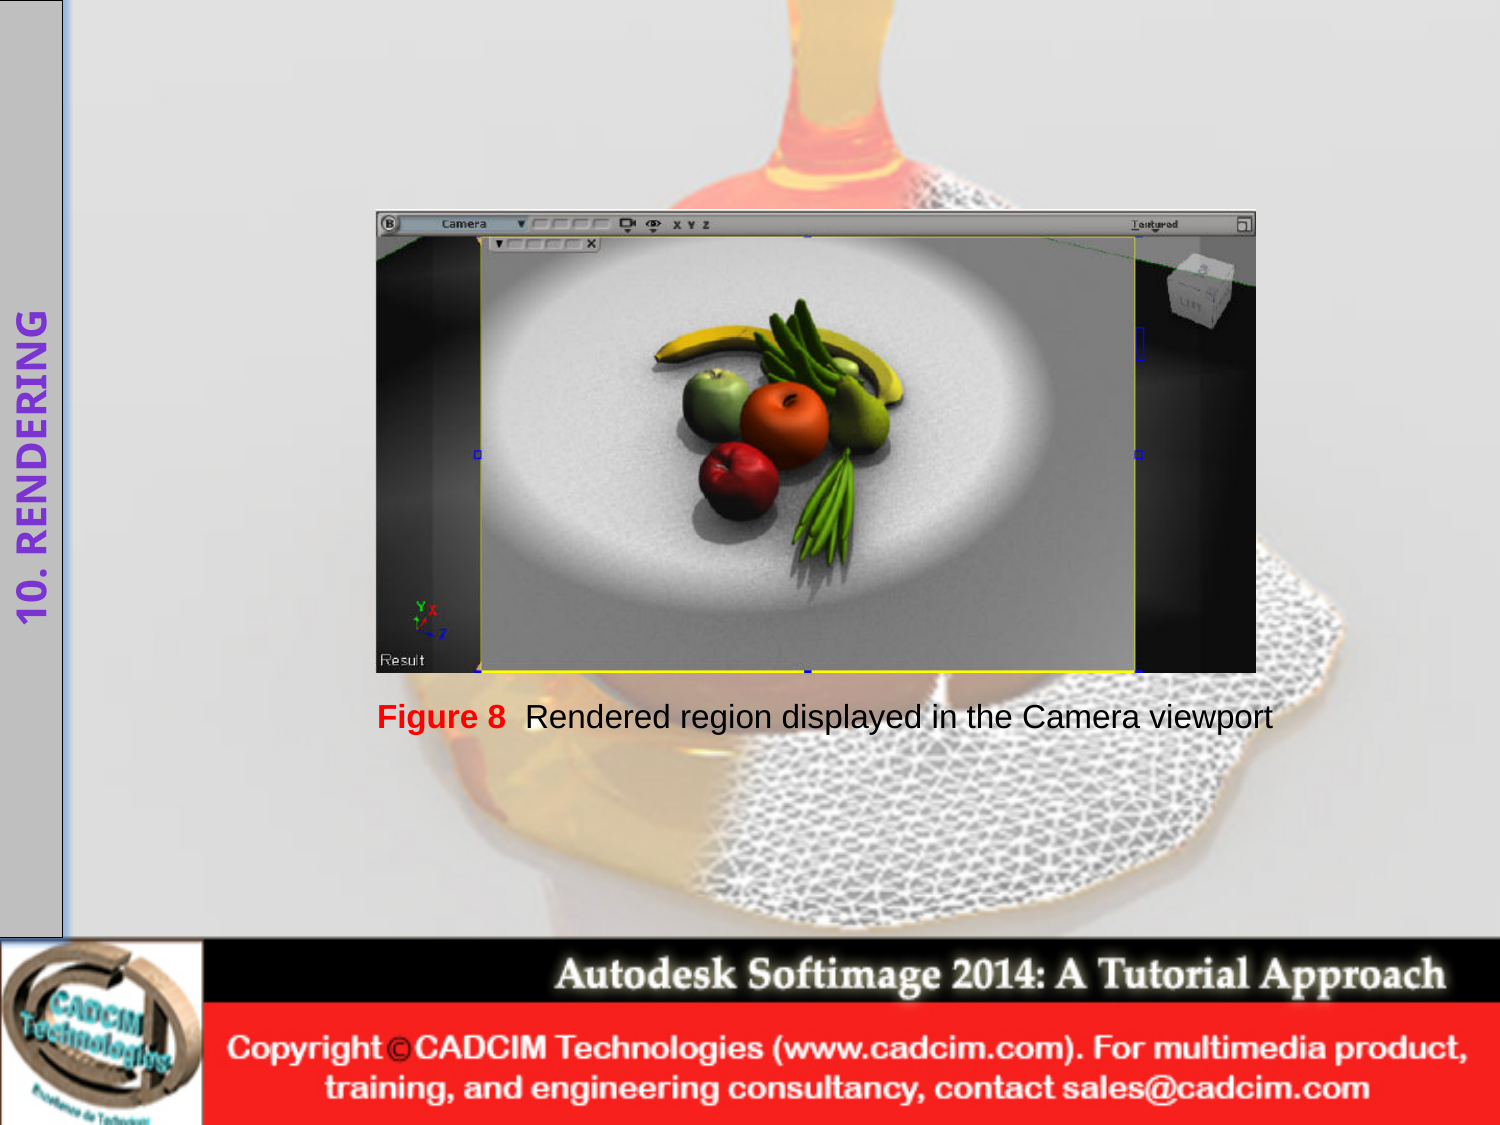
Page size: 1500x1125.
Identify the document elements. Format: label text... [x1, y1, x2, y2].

text_box Figure 8 Rendered region displayed in the Camera viewport [362, 687, 1325, 743]
picture [0, 0, 1500, 1125]
